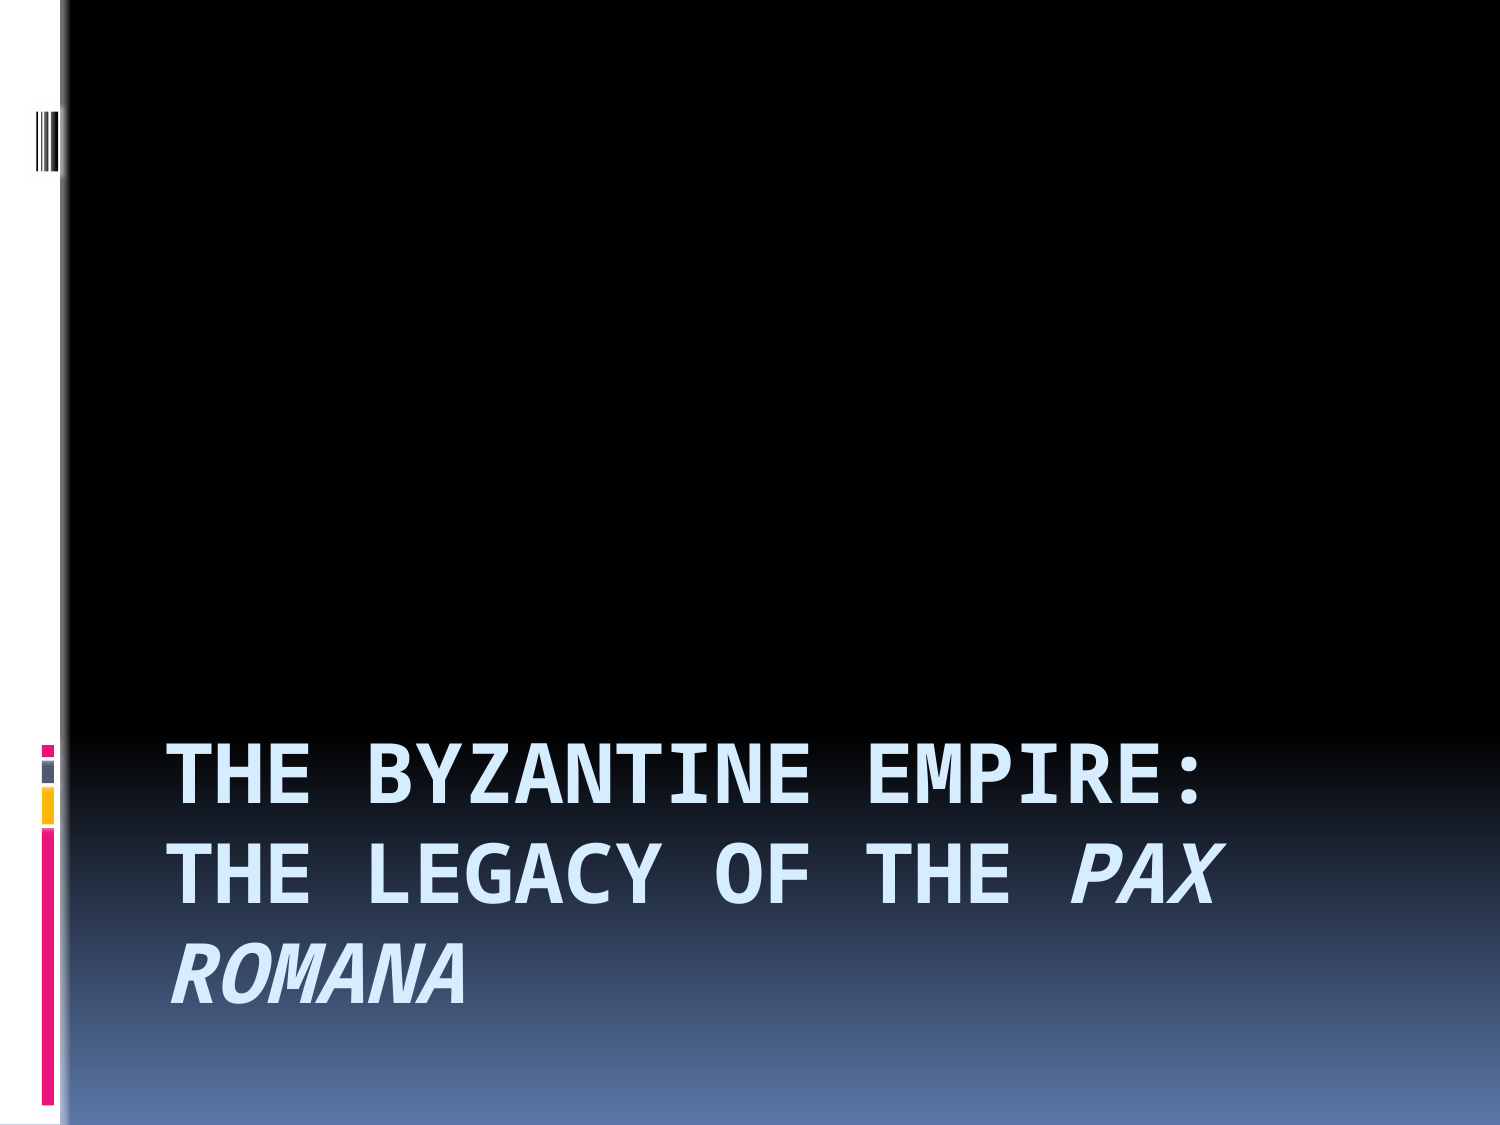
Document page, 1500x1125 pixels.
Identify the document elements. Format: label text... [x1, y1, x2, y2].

title The Byzantine Empire: the Legacy of the pax romana [150, 712, 1425, 1037]
